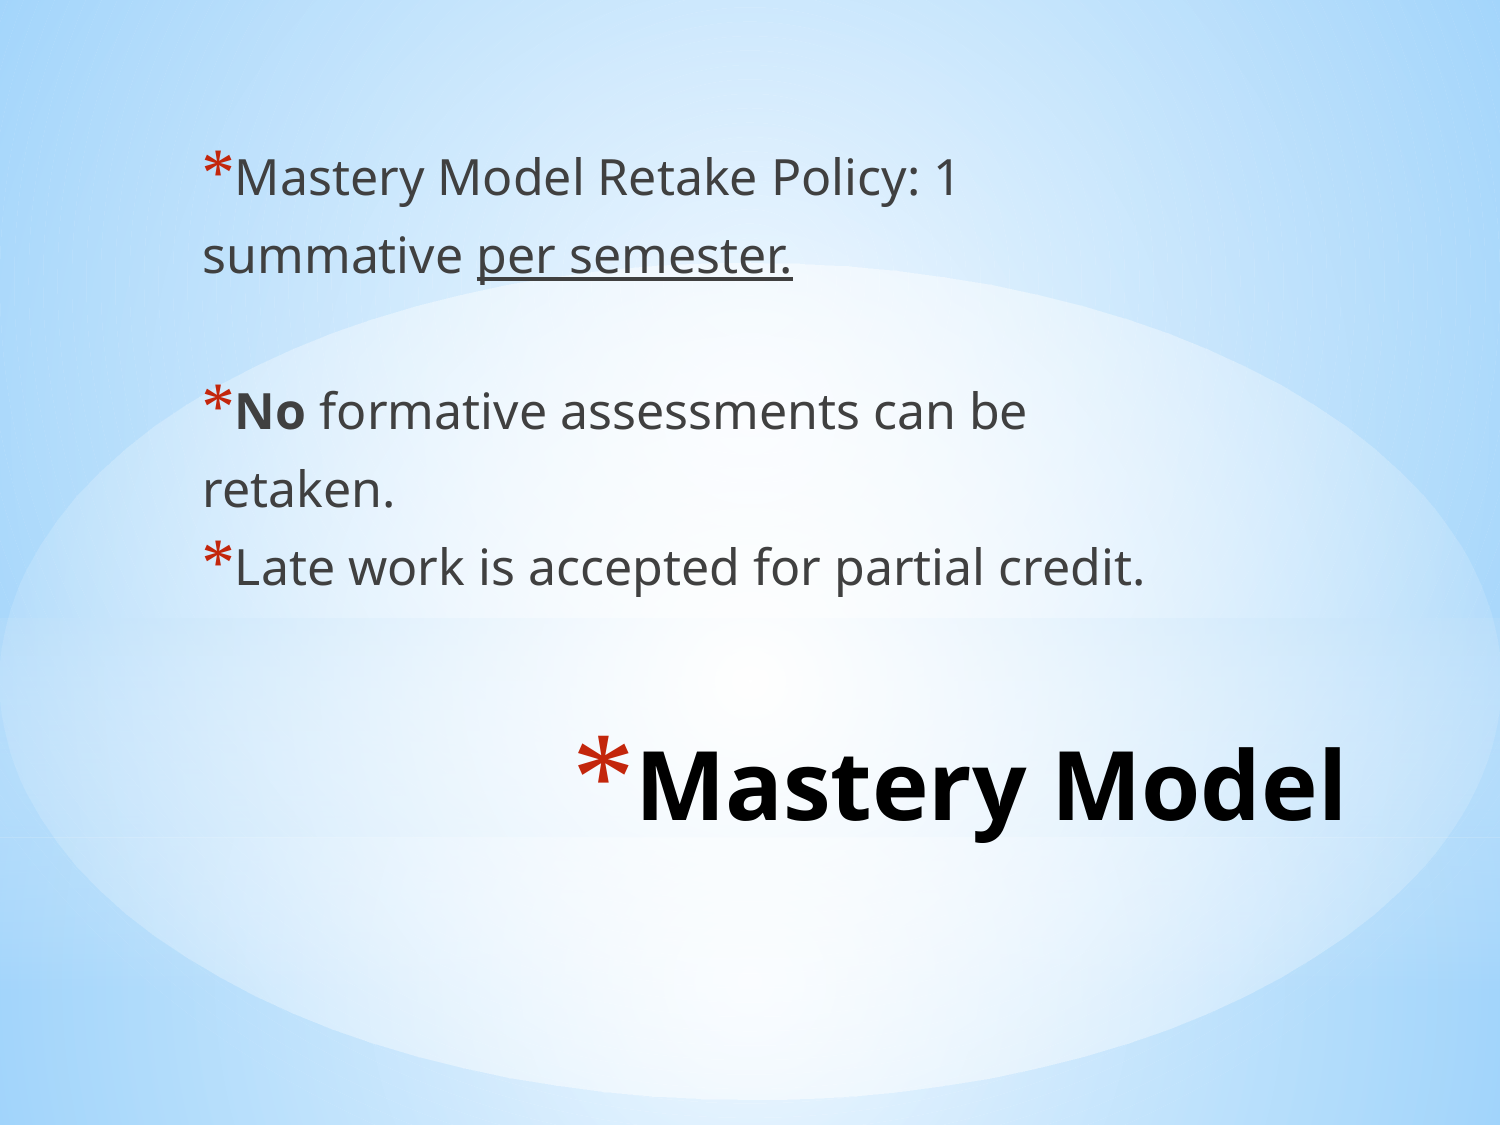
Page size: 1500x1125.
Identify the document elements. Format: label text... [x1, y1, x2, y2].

list Mastery Model Retake Policy: 1 summative per semester. No formative assessments can be retaken. Late work is accepted for partial credit. [187, 120, 1238, 690]
title Mastery Model [294, 717, 1363, 905]
